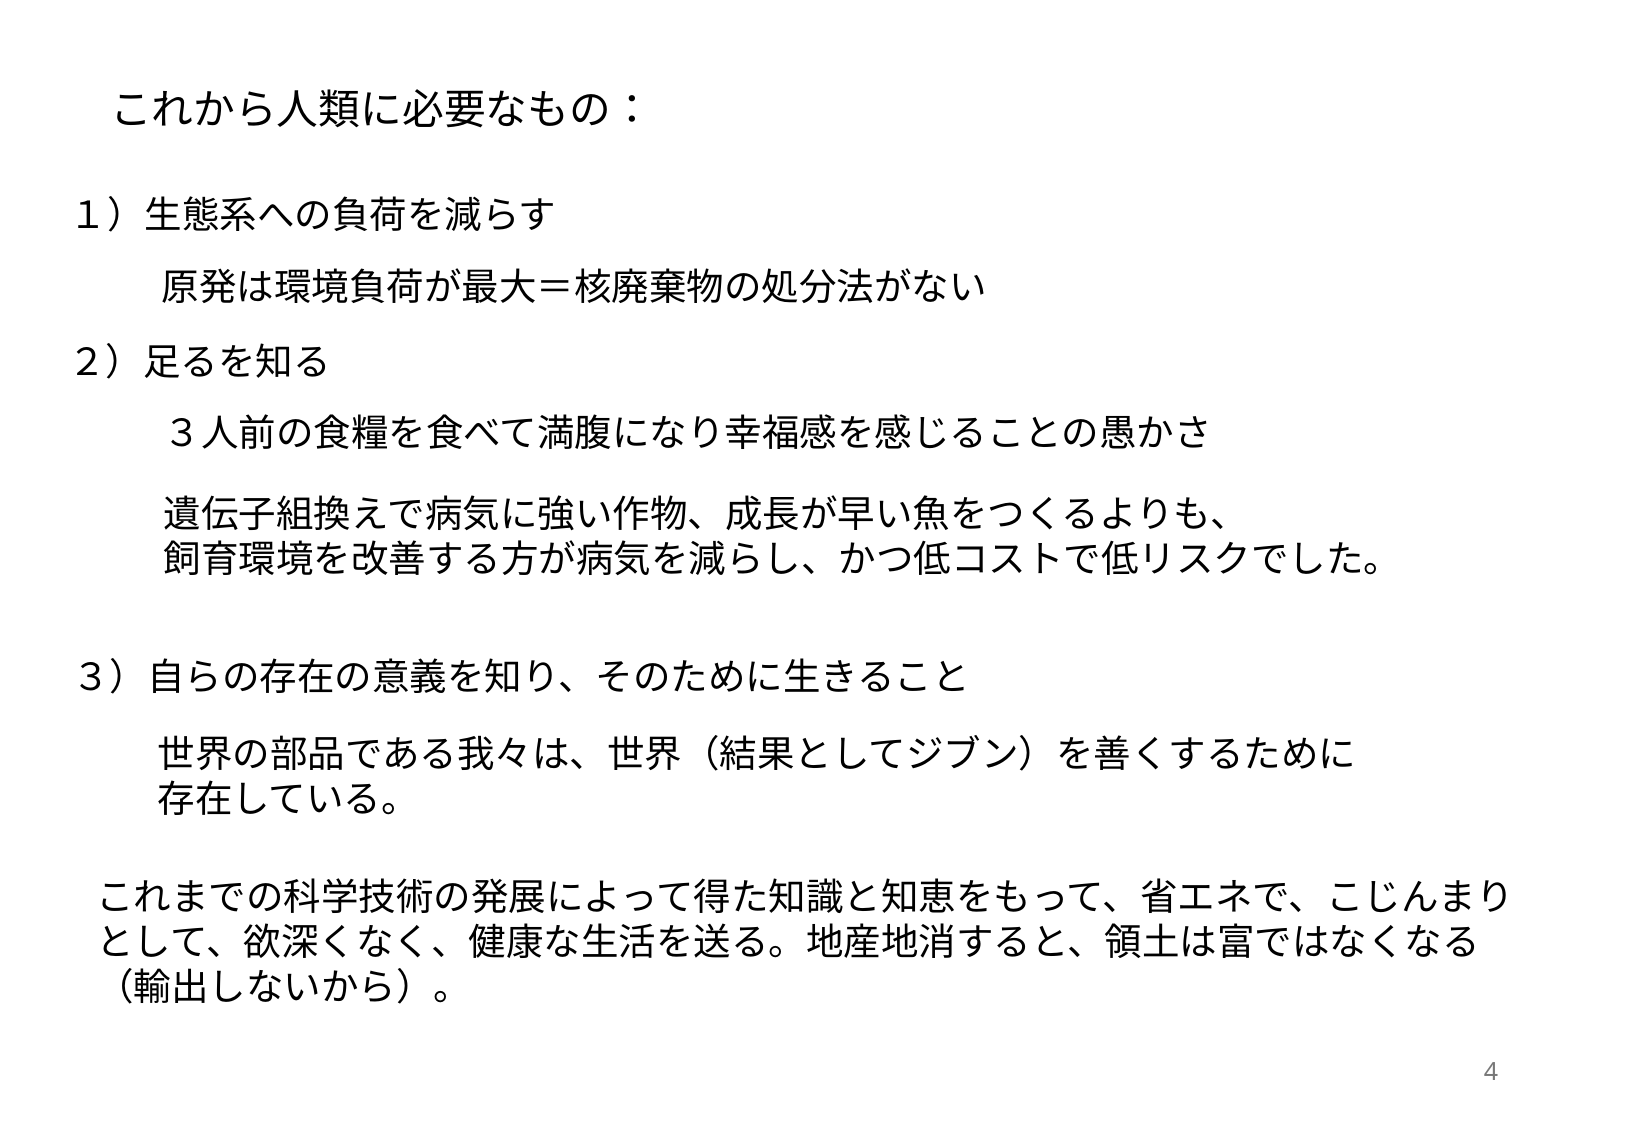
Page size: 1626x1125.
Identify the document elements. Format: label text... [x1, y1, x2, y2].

text_box ２）足るを知る [53, 330, 346, 391]
text_box １）生態系への負荷を減らす [54, 183, 572, 244]
text_box これから人類に必要なもの： [95, 75, 668, 140]
text_box 遺伝子組換えで病気に強い作物、成長が早い魚をつくるよりも、 飼育環境を改善する方が病気を減らし、かつ低コストで低リスクでした。 [148, 482, 1417, 588]
slide_number 4 [1147, 1042, 1514, 1103]
text_box これまでの科学技術の発展によって得た知識と知恵をもって、省エネで、こじんまりとして、欲深くなく、健康な生活を送る。地産地消すると、領土は富ではなくなる（輸出しないから）。 [81, 865, 1544, 1016]
text_box 原発は環境負荷が最大＝核廃棄物の処分法がない [146, 255, 1002, 316]
text_box ３人前の食糧を食べて満腹になり幸福感を感じることの愚かさ [148, 401, 1227, 462]
text_box 世界の部品である我々は、世界（結果としてジブン）を善くするために存在している。 [142, 722, 1400, 828]
text_box ３）自らの存在の意義を知り、そのために生きること [57, 645, 985, 706]
